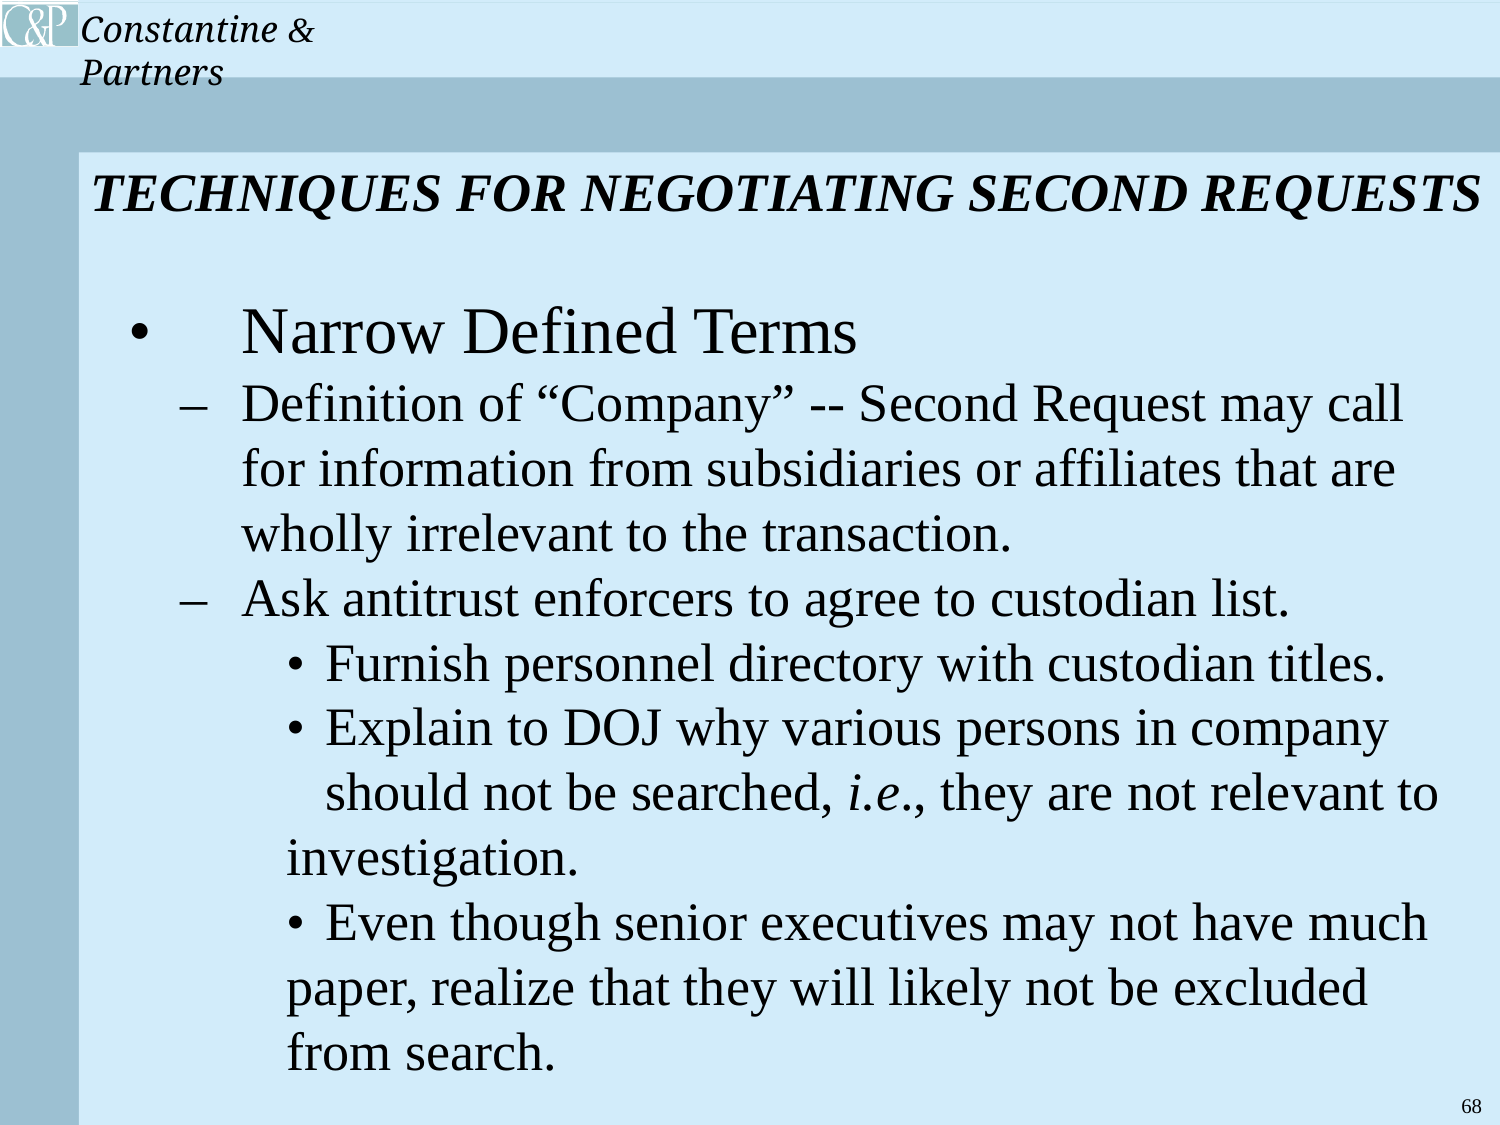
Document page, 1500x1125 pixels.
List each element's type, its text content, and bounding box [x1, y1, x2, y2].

text_box • Narrow Defined Terms – Definition of “Company” -- Second Request may call for information from subsidiaries or affiliates that are wholly irrelevant to the transaction. – Ask antitrust enforcers to agree to custodian list. • Furnish personnel directory with custodian titles. • Explain to DOJ why various persons in company should not be searched, i.e., they are not relevant to investigation. • Even though senior executives may not have much paper, realize that they will likely not be excluded from search. [74, 279, 1500, 1089]
text_box TECHNIQUES FOR NEGOTIATING SECOND REQUESTS [74, 149, 1500, 230]
